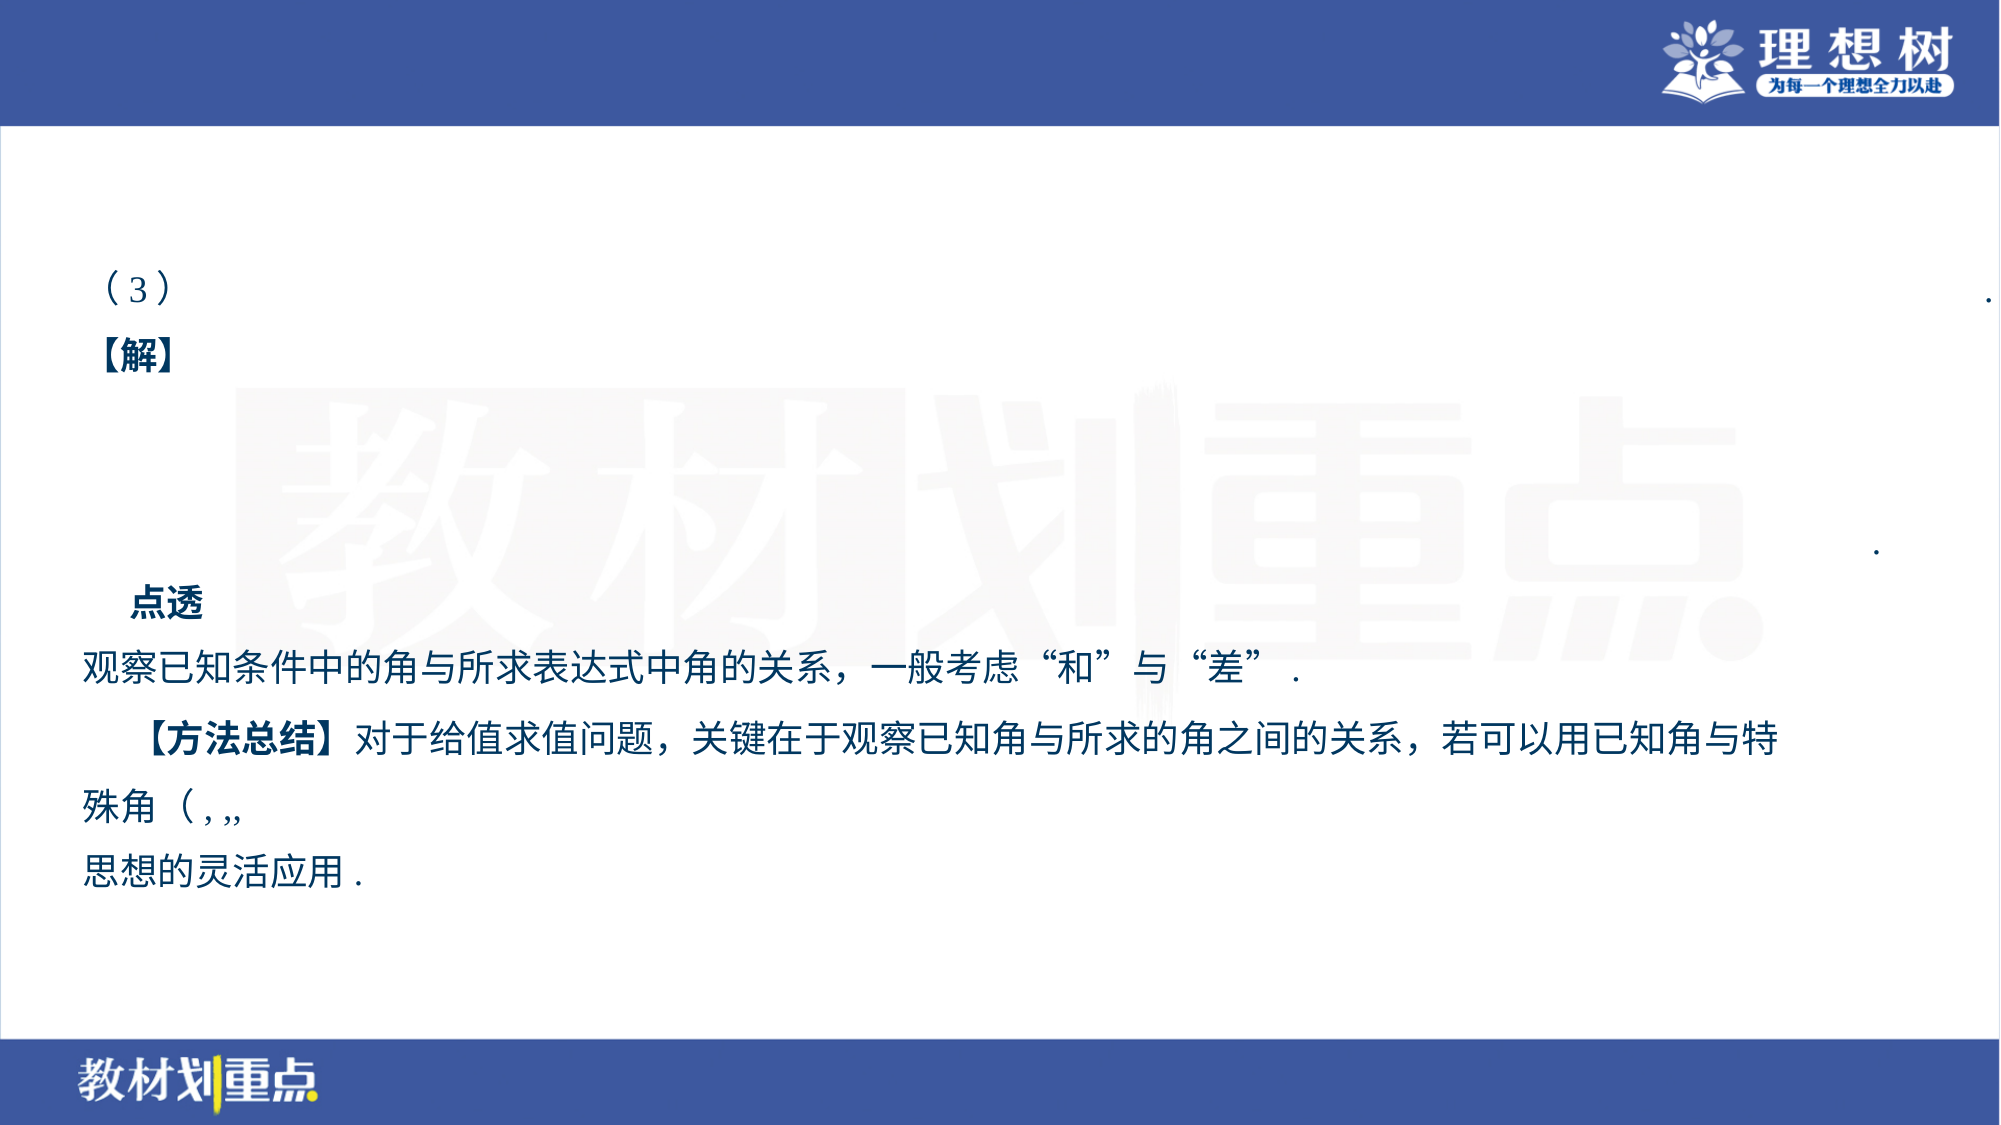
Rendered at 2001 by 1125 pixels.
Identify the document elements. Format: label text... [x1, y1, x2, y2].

picture [0, 0, 2000, 1125]
text_box 点透 观察已知条件中的角与所求表达式中角的关系，一般考虑“和”与“差”. [82, 555, 1817, 683]
